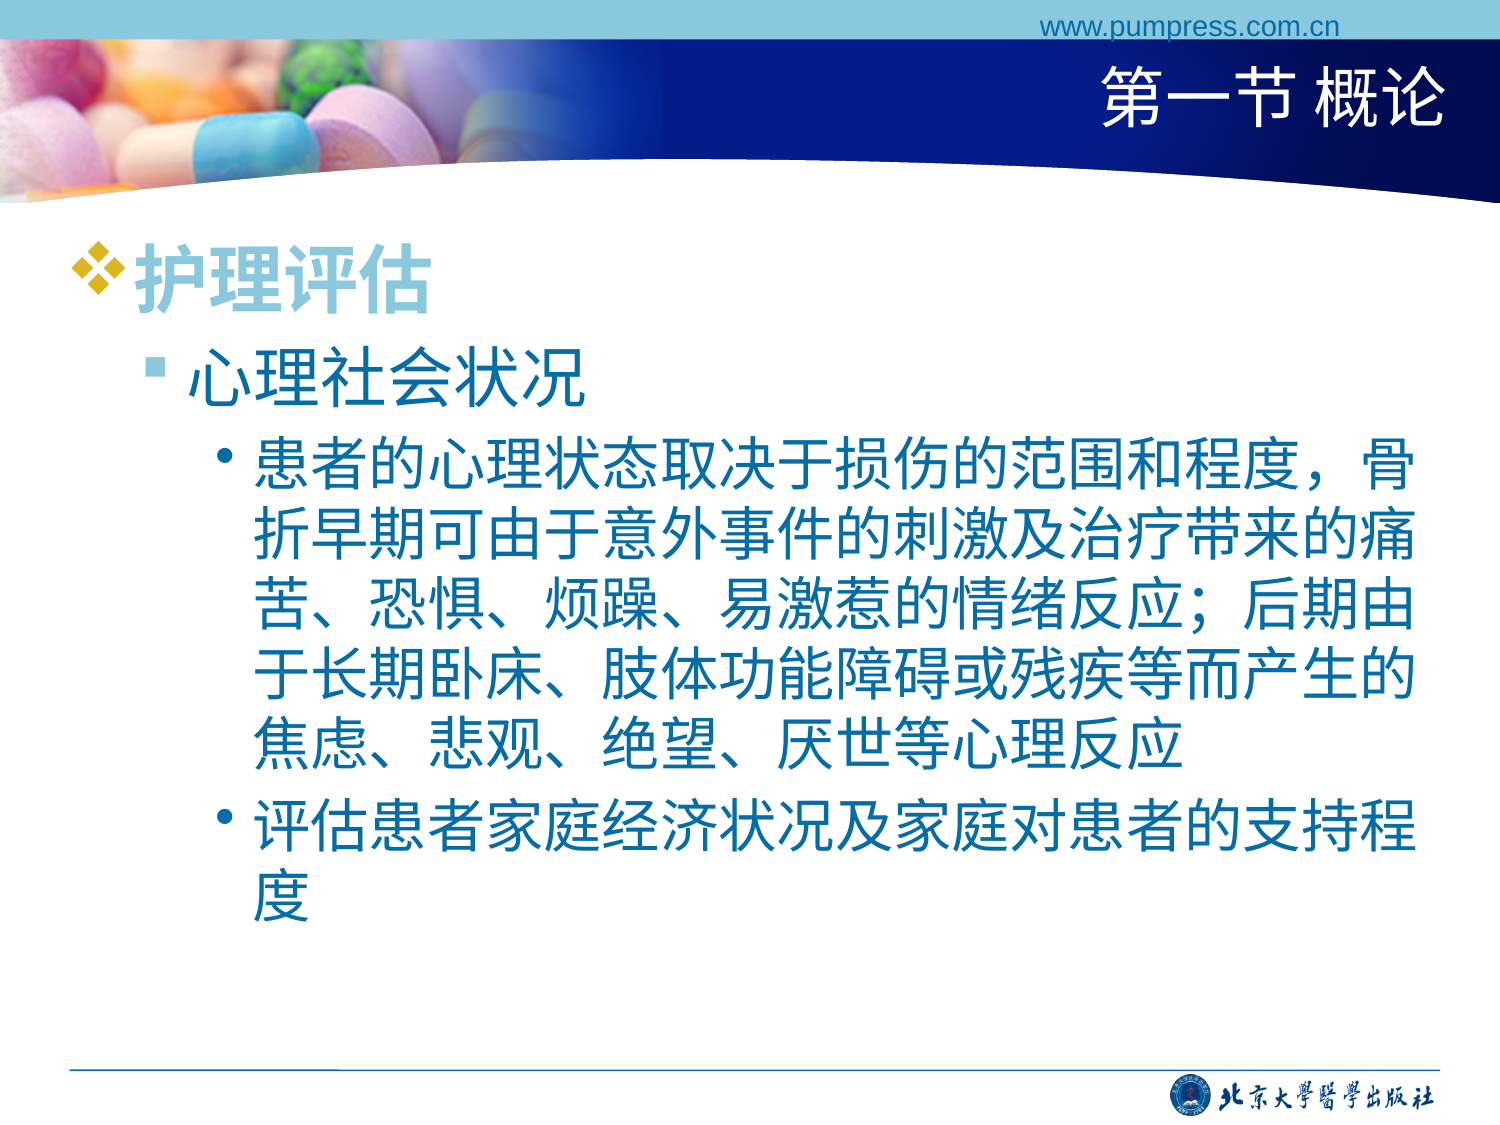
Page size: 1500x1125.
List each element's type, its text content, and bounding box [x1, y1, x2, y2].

picture [1170, 1074, 1436, 1118]
list 护理评估 心理社会状况 患者的心理状态取决于损伤的范围和程度，骨折早期可由于意外事件的刺激及治疗带来的痛苦、恐惧、烦躁、易激惹的情绪反应；后期由于长期卧床、肢体功能障碍或残疾等而产生的焦虑、悲观、绝望、厌世等心理反应 评估患者家庭经济状况及家庭对患者的支持程度 [49, 224, 1463, 1026]
picture [0, 40, 1500, 203]
slide_number www.pumpress.com.cn [1025, 0, 1463, 38]
title 第一节 概论 [137, 49, 1463, 143]
